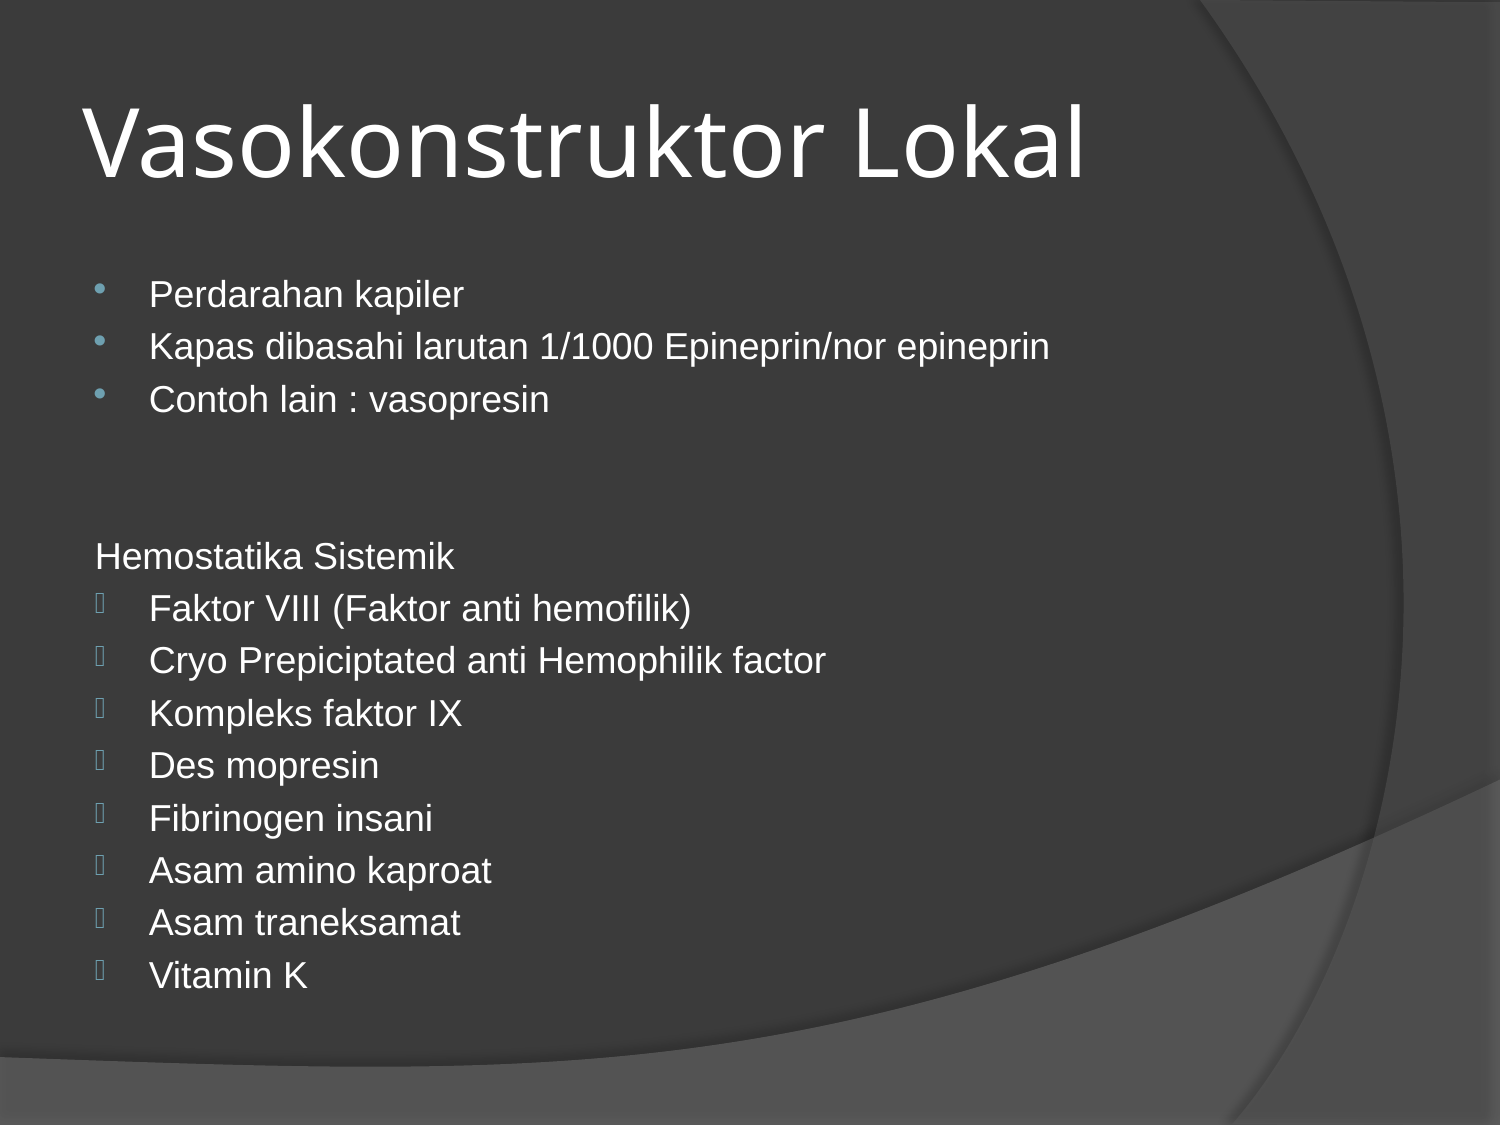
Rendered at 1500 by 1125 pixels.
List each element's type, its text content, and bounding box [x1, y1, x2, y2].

list Perdarahan kapiler Kapas dibasahi larutan 1/1000 Epineprin/nor epineprin Contoh lain : vasopresin Hemostatika Sistemik Faktor VIII (Faktor anti hemofilik) Cryo Prepiciptated anti Hemophilik factor Kompleks faktor IX Des mopresin Fibrinogen insani Asam amino kaproat Asam traneksamat Vitamin K [75, 262, 1300, 1005]
title Vasokonstruktor Lokal [75, 45, 1300, 233]
